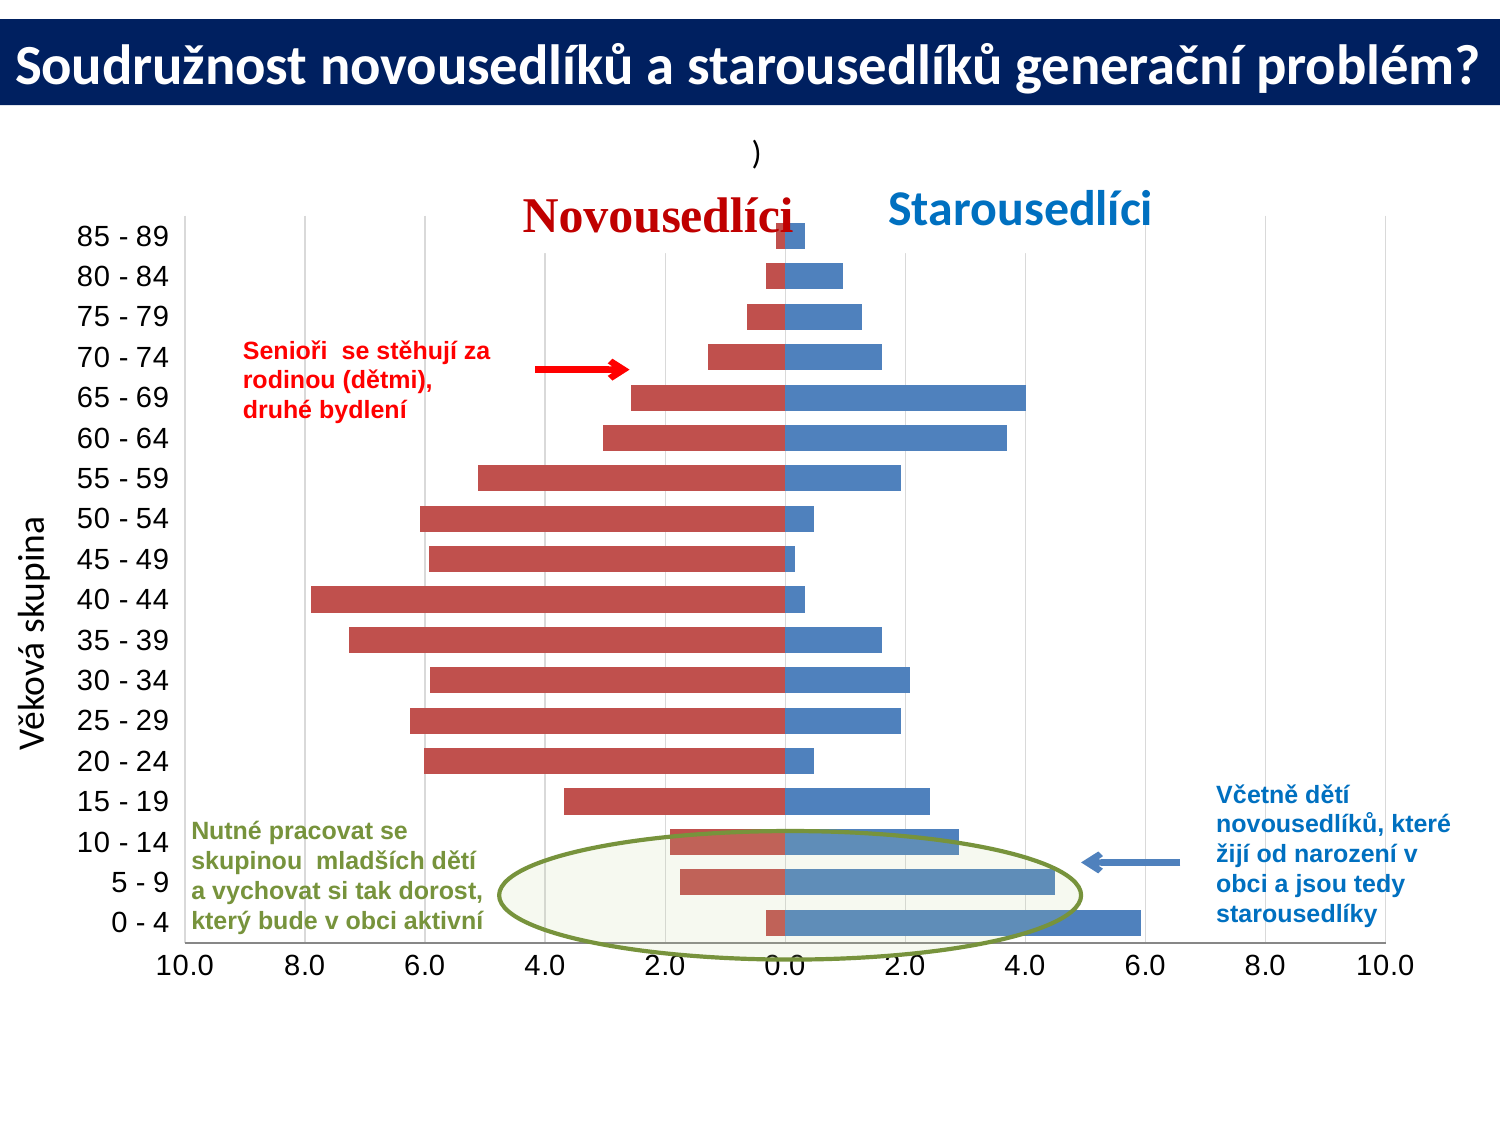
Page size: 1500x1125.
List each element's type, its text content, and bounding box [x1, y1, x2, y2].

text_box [227, 326, 630, 477]
title Soudružnost novousedlíků a starousedlíků generační problém? [0, 19, 1500, 106]
text_box ) [69, 125, 1444, 178]
chart [76, 148, 1426, 1006]
text_box Věková skupina [0, 503, 58, 764]
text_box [1080, 770, 1473, 955]
